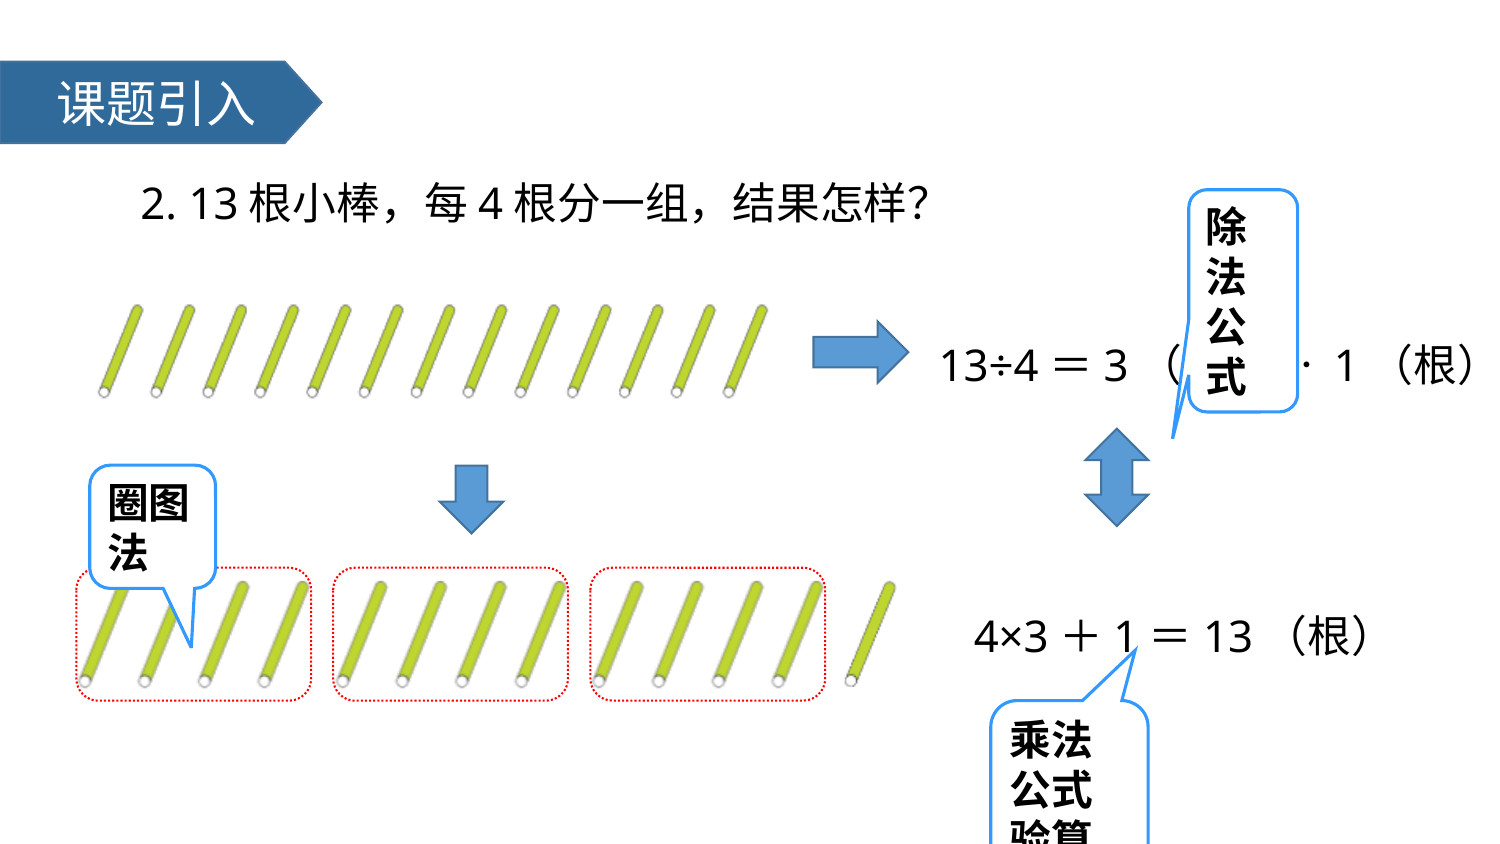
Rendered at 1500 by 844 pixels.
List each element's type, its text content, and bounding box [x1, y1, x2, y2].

text_box 课题引入 [0, 61, 322, 144]
text_box 除法公式 [1172, 189, 1298, 439]
text_box [1082, 427, 1151, 528]
text_box 乘法公式验算 [990, 650, 1149, 844]
text_box [823, 319, 910, 386]
picture [91, 297, 823, 427]
text_box 2. 13根小棒，每4根分一组，结果怎样？ [129, 170, 951, 235]
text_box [57, 563, 900, 720]
text_box 圈图法 [89, 465, 216, 563]
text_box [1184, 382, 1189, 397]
text_box 13÷4＝3（组）… 1（根） [1298, 306, 1500, 397]
text_box [437, 464, 506, 535]
text_box 4×3＋1＝13（根） [900, 576, 1466, 667]
text_box 13÷4＝3（组）… 1（根） [835, 306, 1188, 397]
